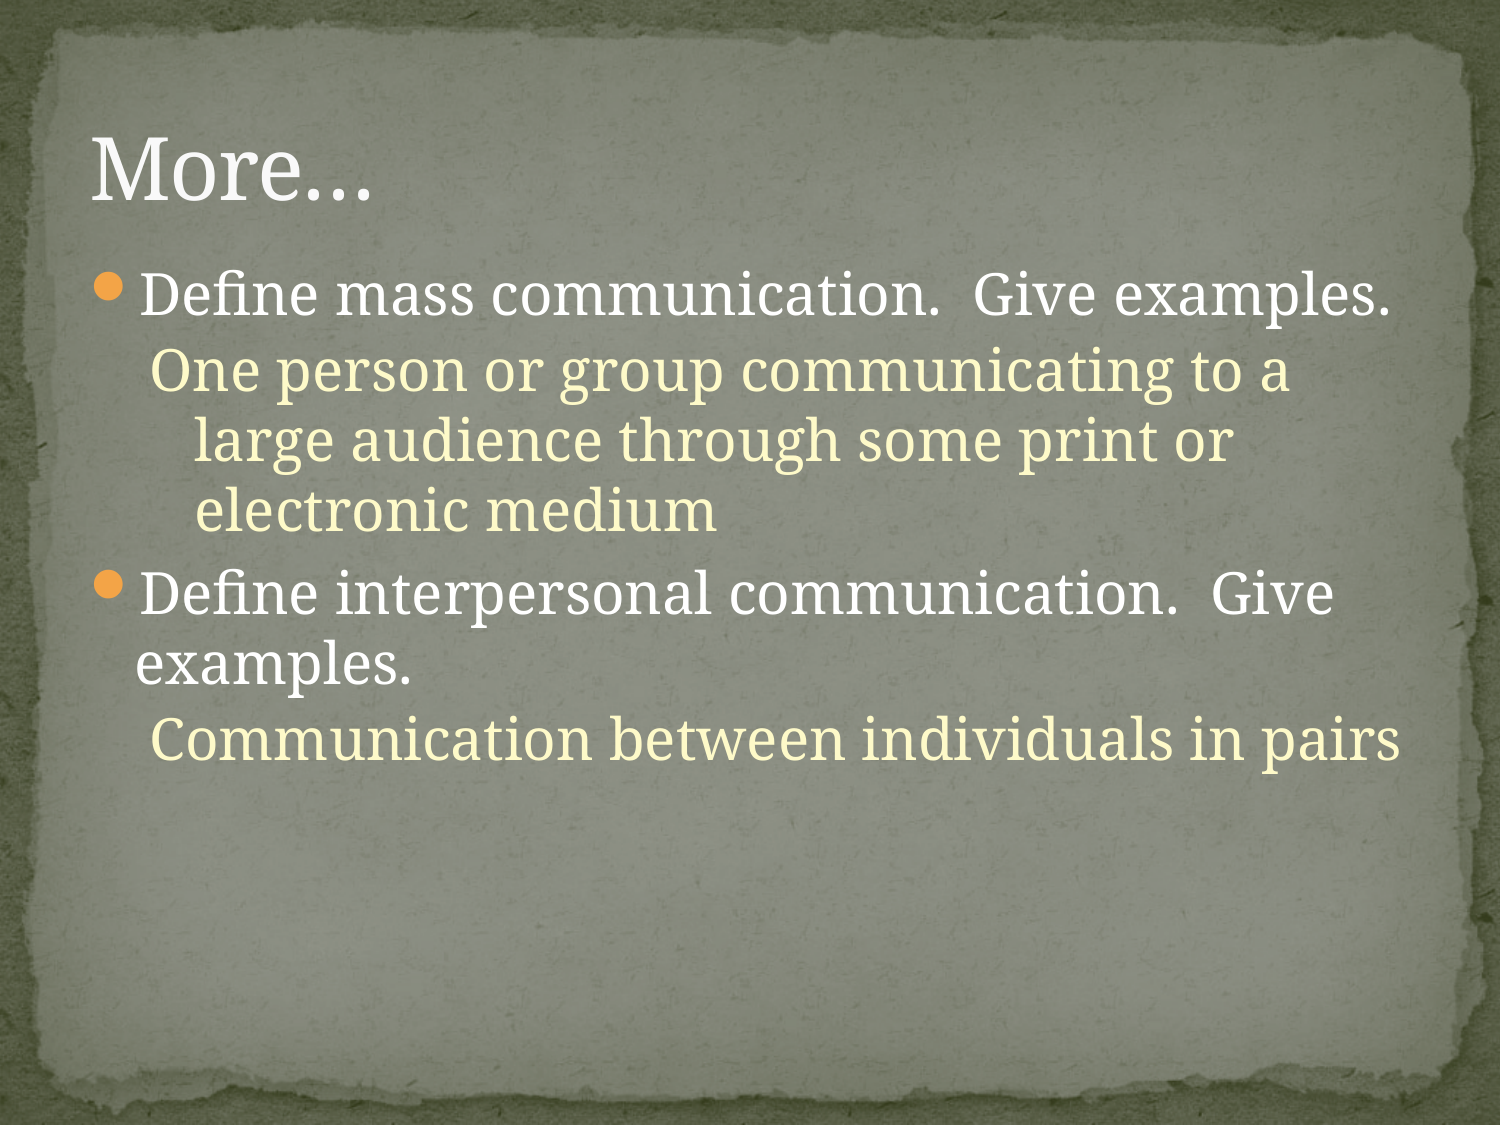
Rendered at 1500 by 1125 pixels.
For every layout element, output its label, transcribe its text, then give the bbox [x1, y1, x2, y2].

title More… [74, 24, 1425, 225]
list Define mass communication. Give examples. One person or group communicating to a large audience through some print or electronic medium Define interpersonal communication. Give examples. Communication between individuals in pairs [75, 249, 1425, 1000]
